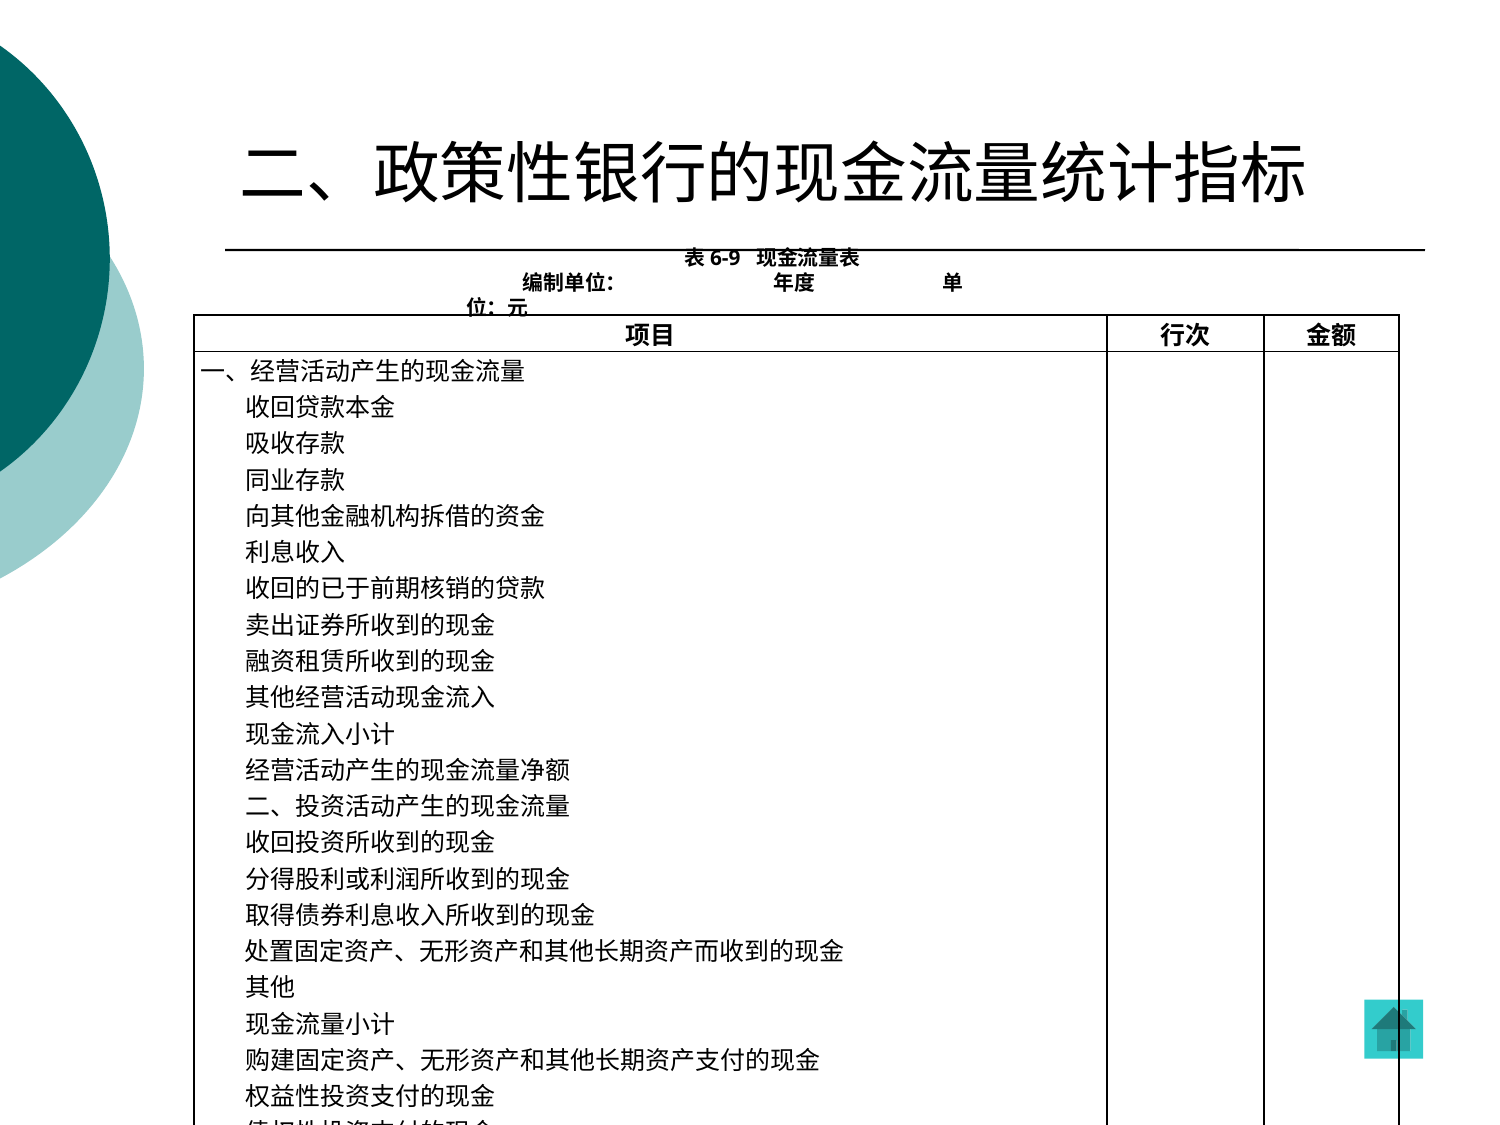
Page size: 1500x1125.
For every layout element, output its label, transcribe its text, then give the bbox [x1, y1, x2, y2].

table_header 金额 [1265, 316, 1398, 351]
text_box [1400, 999, 1424, 1059]
table_header 行次 [1108, 316, 1263, 351]
table_header 项目 [195, 316, 1106, 351]
text_box 表6-9 现金流量表 编制单位： 年度 单位：元 [451, 249, 985, 315]
table_cell [1265, 352, 1398, 1125]
title 二、政策性银行的现金流量统计指标 [224, 125, 1425, 219]
table_cell [1108, 352, 1263, 1125]
table_cell 一、经营活动产生的现金流量 收回贷款本金 吸收存款 同业存款 向其他金融机构拆借的资金 利息收入 收回的已于前期核销的贷款 卖出证券所收到的现金 融资租赁所收到的现金 其他经营活动现金流入 现金流入小计 经营活动产生的现金流量净额 二、投资活动产生的现金流量 收回投资所收到的现金 分得股利或利润所收到的现金 取得债券利息收入所收到的现金 处置固定资产、无形资产和其他长期资产而收到的现金 其他 现金流量小计 购建固定资产、无形资产和其他长期资产支付的现金 权益性投资支付的现金 债权性投资支付的现金 其他 现金流出小计 投资活动产生的现金流量净额 [195, 352, 1106, 1125]
